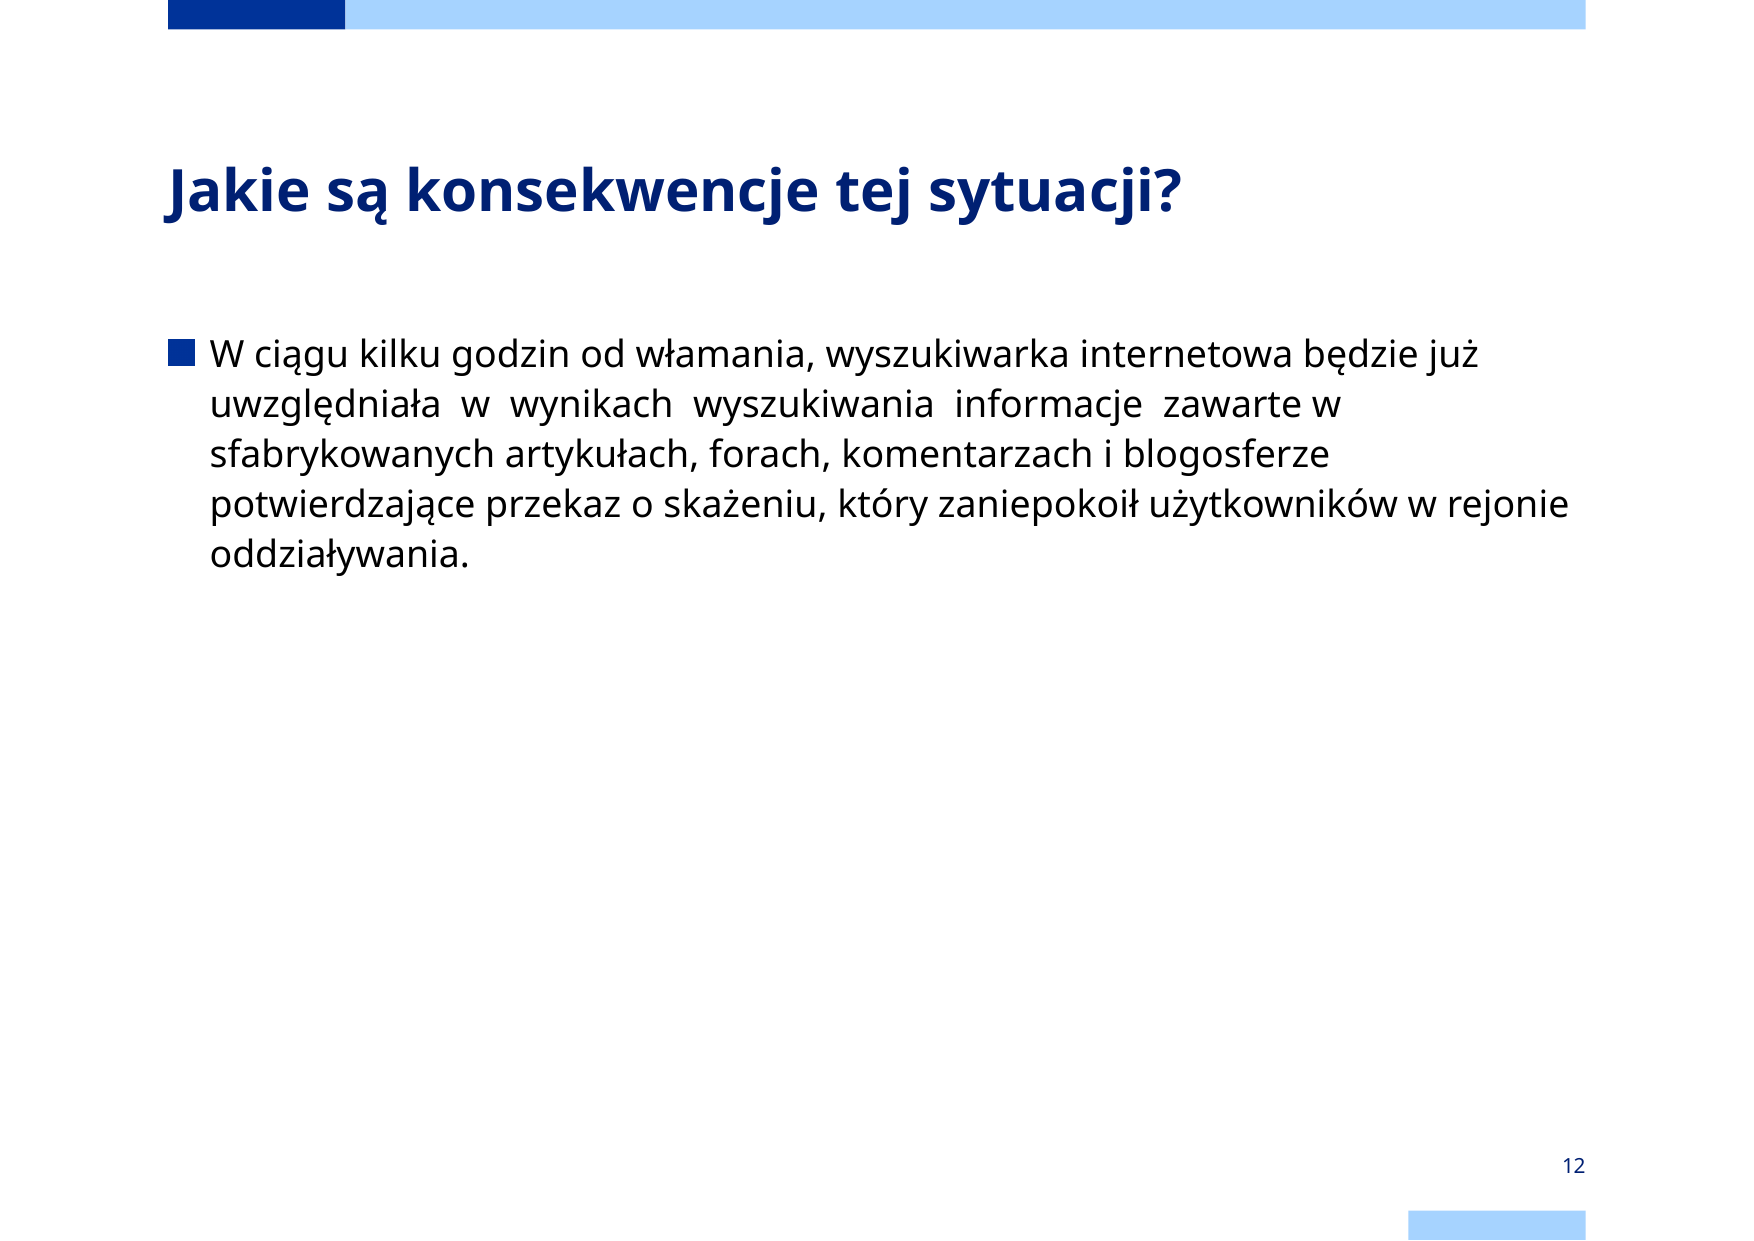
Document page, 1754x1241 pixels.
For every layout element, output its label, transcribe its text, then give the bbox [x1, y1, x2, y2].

picture [168, 339, 195, 366]
title Jakie są konsekwencje tej sytuacji? [168, 147, 1586, 324]
list W ciągu kilku godzin od włamania, wyszukiwarka internetowa będzie już uwzględniała w wynikach wyszukiwania informacje zawarte w sfabrykowanych artykułach, forach, komentarzach i blogosferze potwierdzające przekaz o skażeniu, który zaniepokoił użytkowników w rejonie oddziaływania. [168, 324, 1586, 1093]
slide_number 12 [1408, 1151, 1586, 1182]
